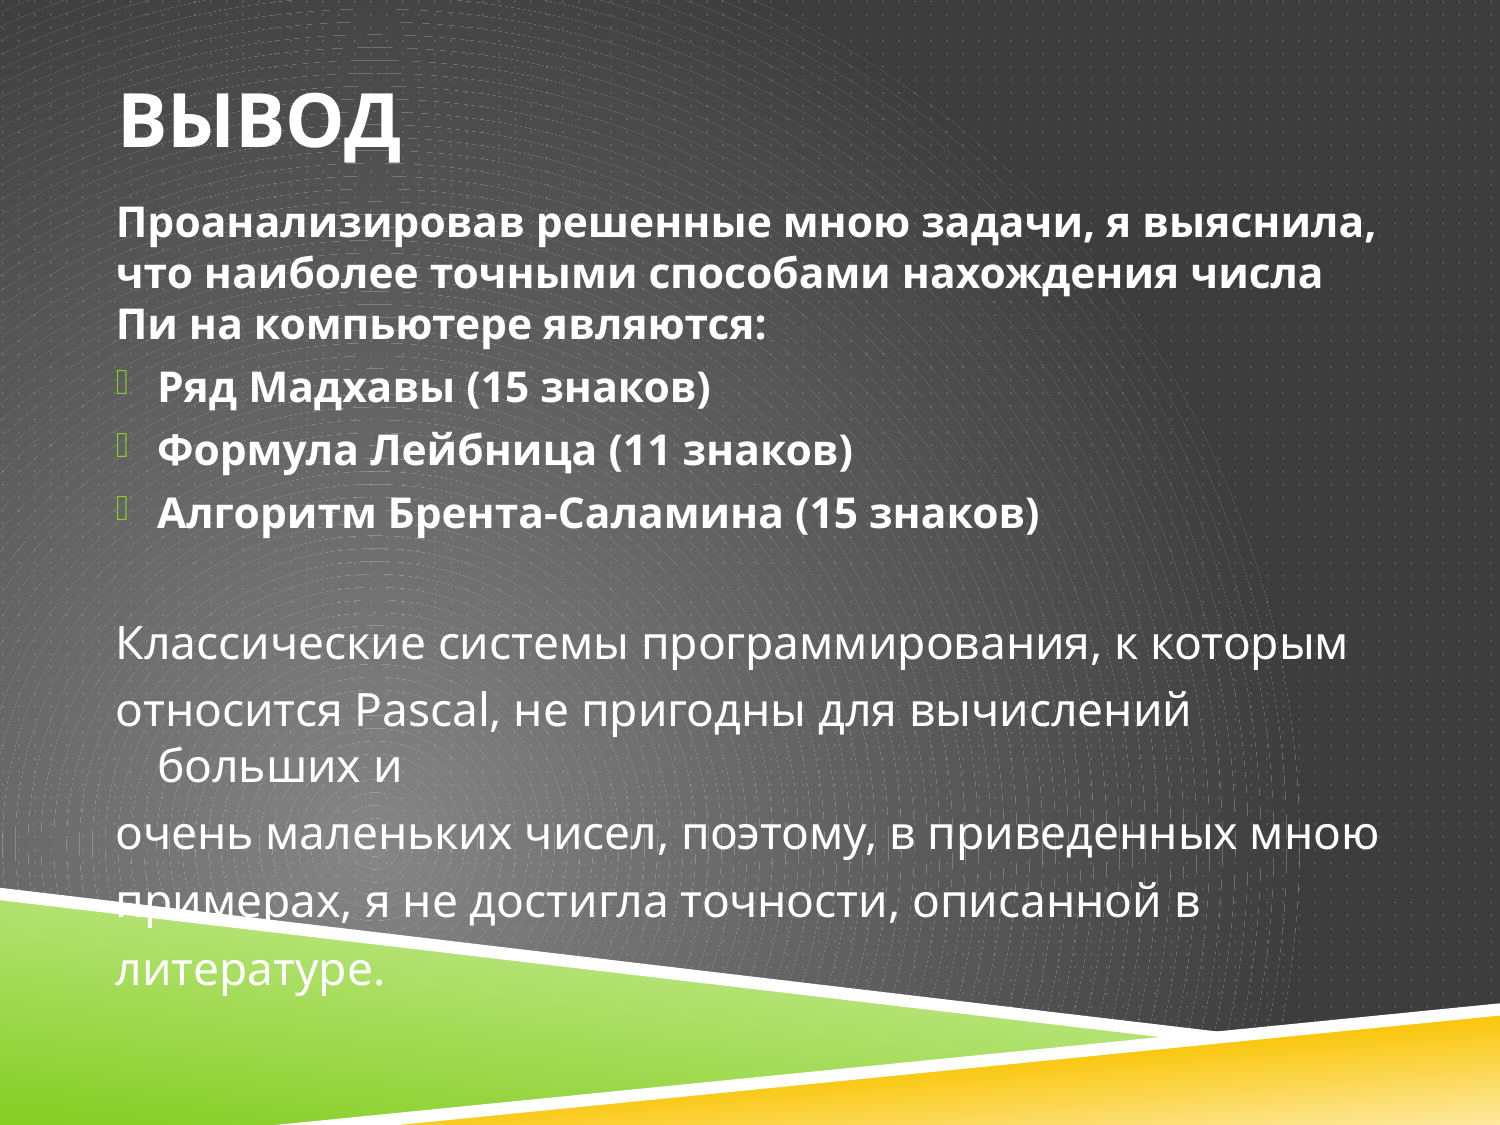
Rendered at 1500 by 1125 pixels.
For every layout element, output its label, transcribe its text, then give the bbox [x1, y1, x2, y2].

list Проанализировав решенные мною задачи, я выяснила, что наиболее точными способами нахождения числа Пи на компьютере являются: Ряд Мадхавы (15 знаков) Формула Лейбница (11 знаков) Алгоритм Брента-Саламина (15 знаков) Классические системы программирования, к которым относится Pascal, не пригодны для вычислений больших и очень маленьких чисел, поэтому, в приведенных мною примерах, я не достигла точности, описанной в литературе. [105, 187, 1381, 1055]
title Вывод [117, 23, 1393, 211]
